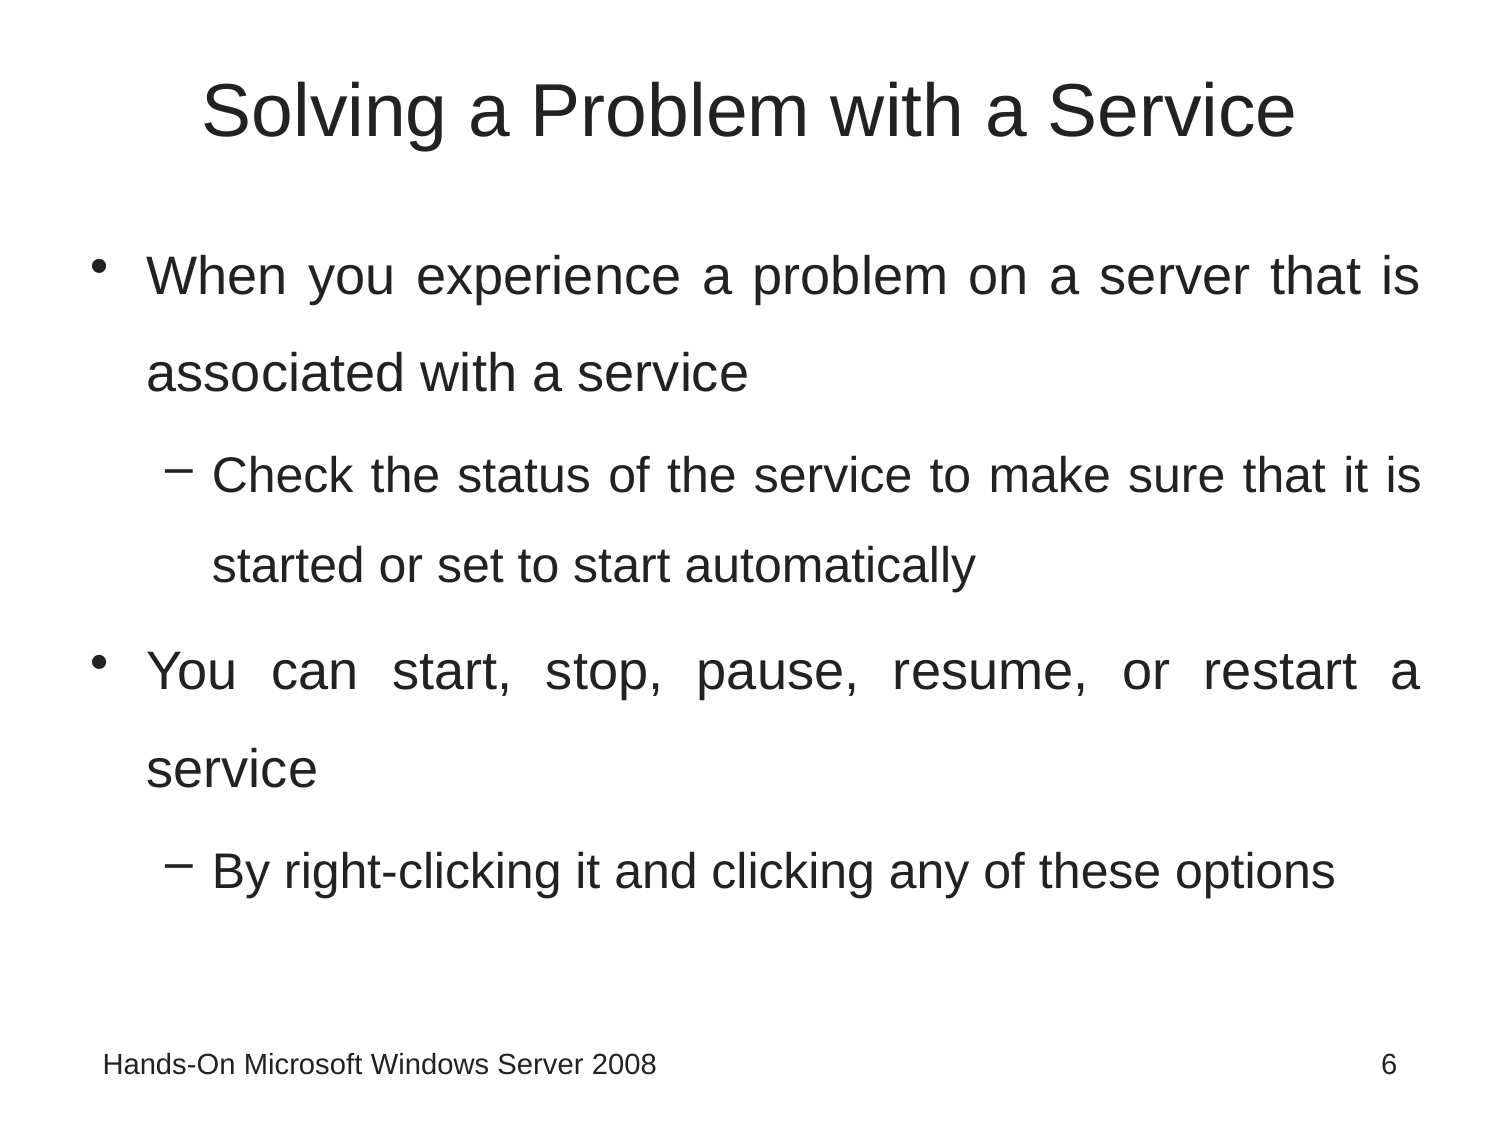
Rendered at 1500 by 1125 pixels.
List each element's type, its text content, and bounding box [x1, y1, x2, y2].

title Solving a Problem with a Service [87, 12, 1413, 199]
list When you experience a problem on a server that is associated with a service Check the status of the service to make sure that it is started or set to start automatically You can start, stop, pause, resume, or restart a service By right-clicking it and clicking any of these options [74, 199, 1438, 951]
footer Hands-On Microsoft Windows Server 2008 [87, 1037, 1051, 1101]
slide_number 6 [1074, 1037, 1413, 1101]
